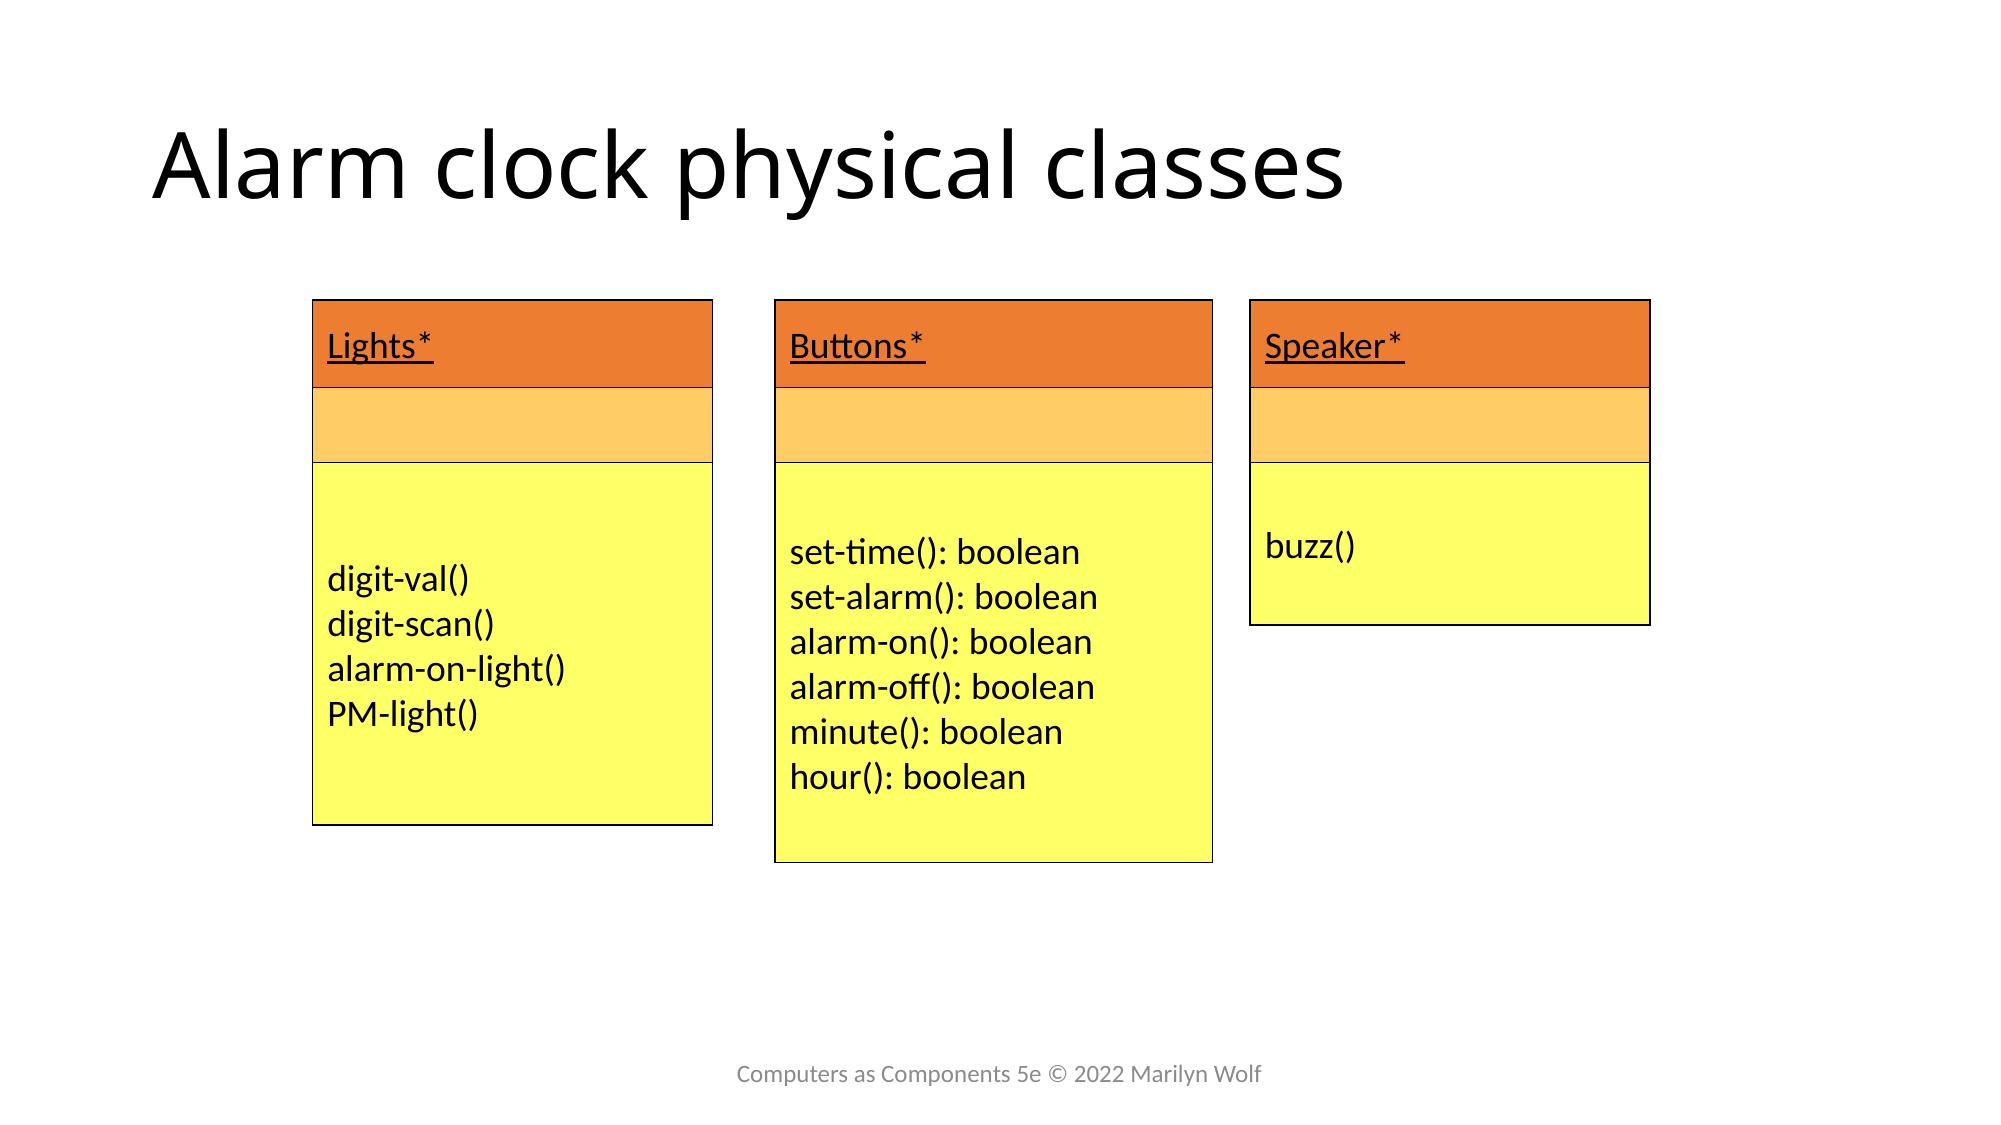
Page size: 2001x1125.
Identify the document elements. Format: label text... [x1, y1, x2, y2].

text_box [312, 387, 713, 462]
text_box Speaker* [1250, 299, 1650, 387]
footer Computers as Components 5e © 2022 Marilyn Wolf [662, 1042, 1338, 1103]
text_box Buttons* [774, 299, 1213, 387]
text_box [774, 387, 1213, 462]
text_box Lights* [312, 299, 713, 387]
title Alarm clock physical classes [137, 59, 1863, 278]
text_box digit-val() digit-scan() alarm-on-light() PM-light() [312, 462, 713, 825]
text_box set-time(): boolean set-alarm(): boolean alarm-on(): boolean alarm-off(): boolean minute(): boolean hour(): boolean [774, 462, 1213, 863]
text_box buzz() [1250, 462, 1650, 625]
text_box [1250, 387, 1650, 462]
